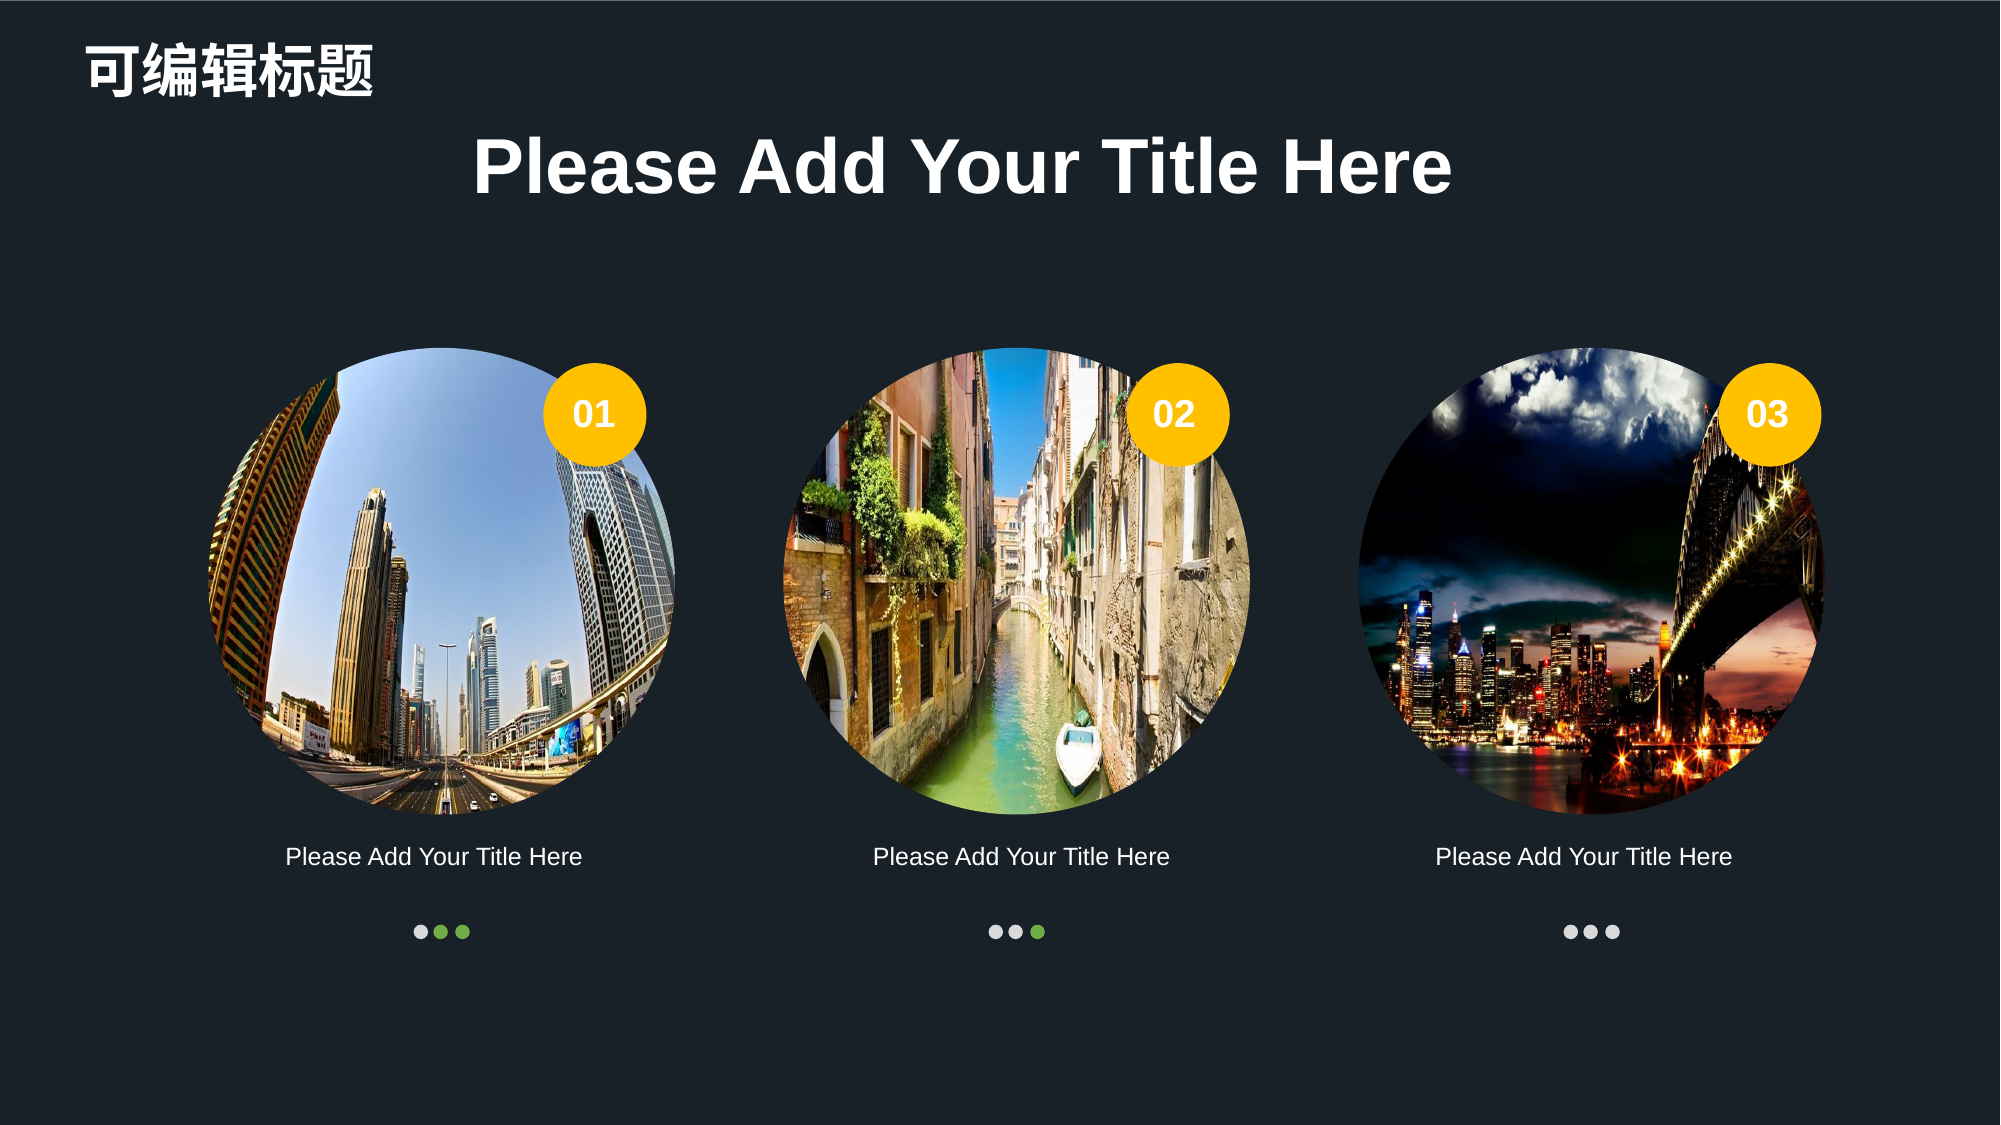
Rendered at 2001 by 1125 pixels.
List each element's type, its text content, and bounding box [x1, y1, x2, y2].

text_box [543, 363, 647, 467]
text_box 可编辑标题 [68, 26, 834, 112]
text_box [0, 0, 2000, 1125]
text_box [1357, 346, 1826, 816]
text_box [1126, 363, 1230, 467]
text_box Please Add Your Title Here [457, 108, 1532, 217]
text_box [988, 924, 1045, 940]
text_box Please Add Your Title Here [270, 832, 599, 878]
text_box Please Add Your Title Here [858, 832, 1187, 878]
text_box Please Add Your Title Here [1420, 832, 1749, 878]
text_box [207, 346, 676, 816]
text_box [413, 924, 470, 940]
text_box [1718, 363, 1822, 467]
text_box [1563, 924, 1620, 940]
text_box [782, 346, 1251, 816]
